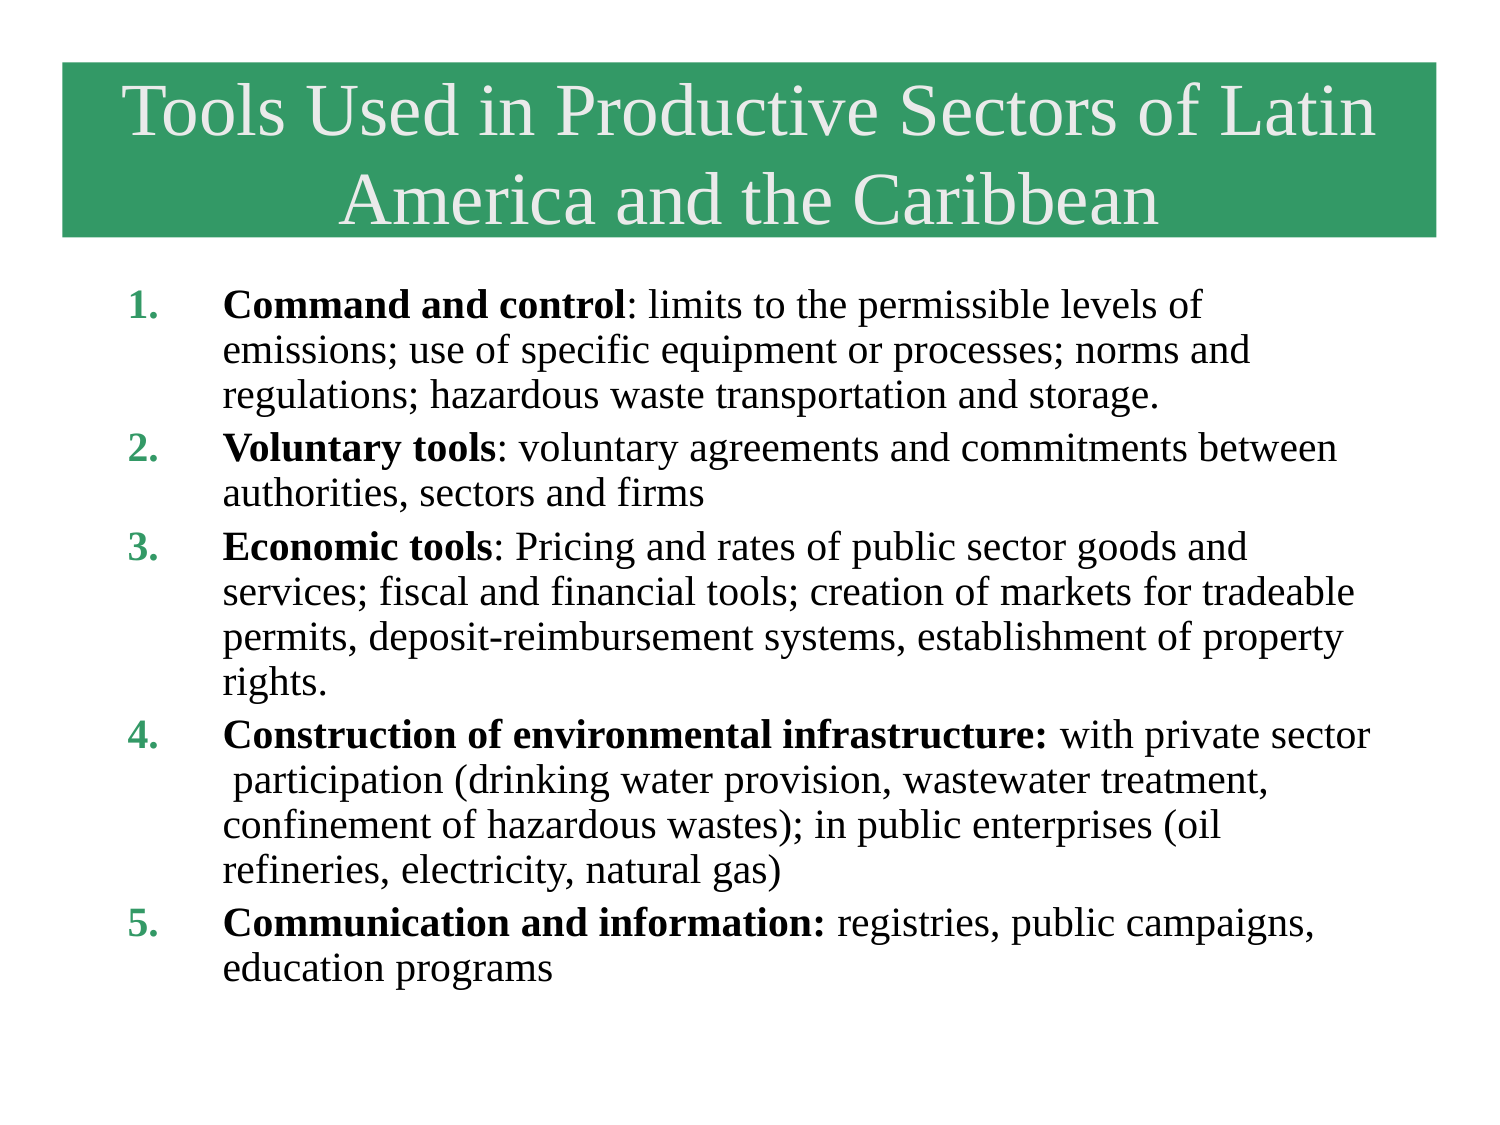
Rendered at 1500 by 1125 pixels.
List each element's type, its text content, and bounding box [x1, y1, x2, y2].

list Command and control: limits to the permissible levels of emissions; use of specific equipment or processes; norms and regulations; hazardous waste transportation and storage. Voluntary tools: voluntary agreements and commitments between authorities, sectors and firms Economic tools: Pricing and rates of public sector goods and services; fiscal and financial tools; creation of markets for tradeable permits, deposit-reimbursement systems, establishment of property rights. Construction of environmental infrastructure: with private sector participation (drinking water provision, wastewater treatment, confinement of hazardous wastes); in public enterprises (oil refineries, electricity, natural gas) Communication and information: registries, public campaigns, education programs [112, 274, 1388, 988]
title Tools Used in Productive Sectors of Latin America and the Caribbean [62, 62, 1437, 238]
